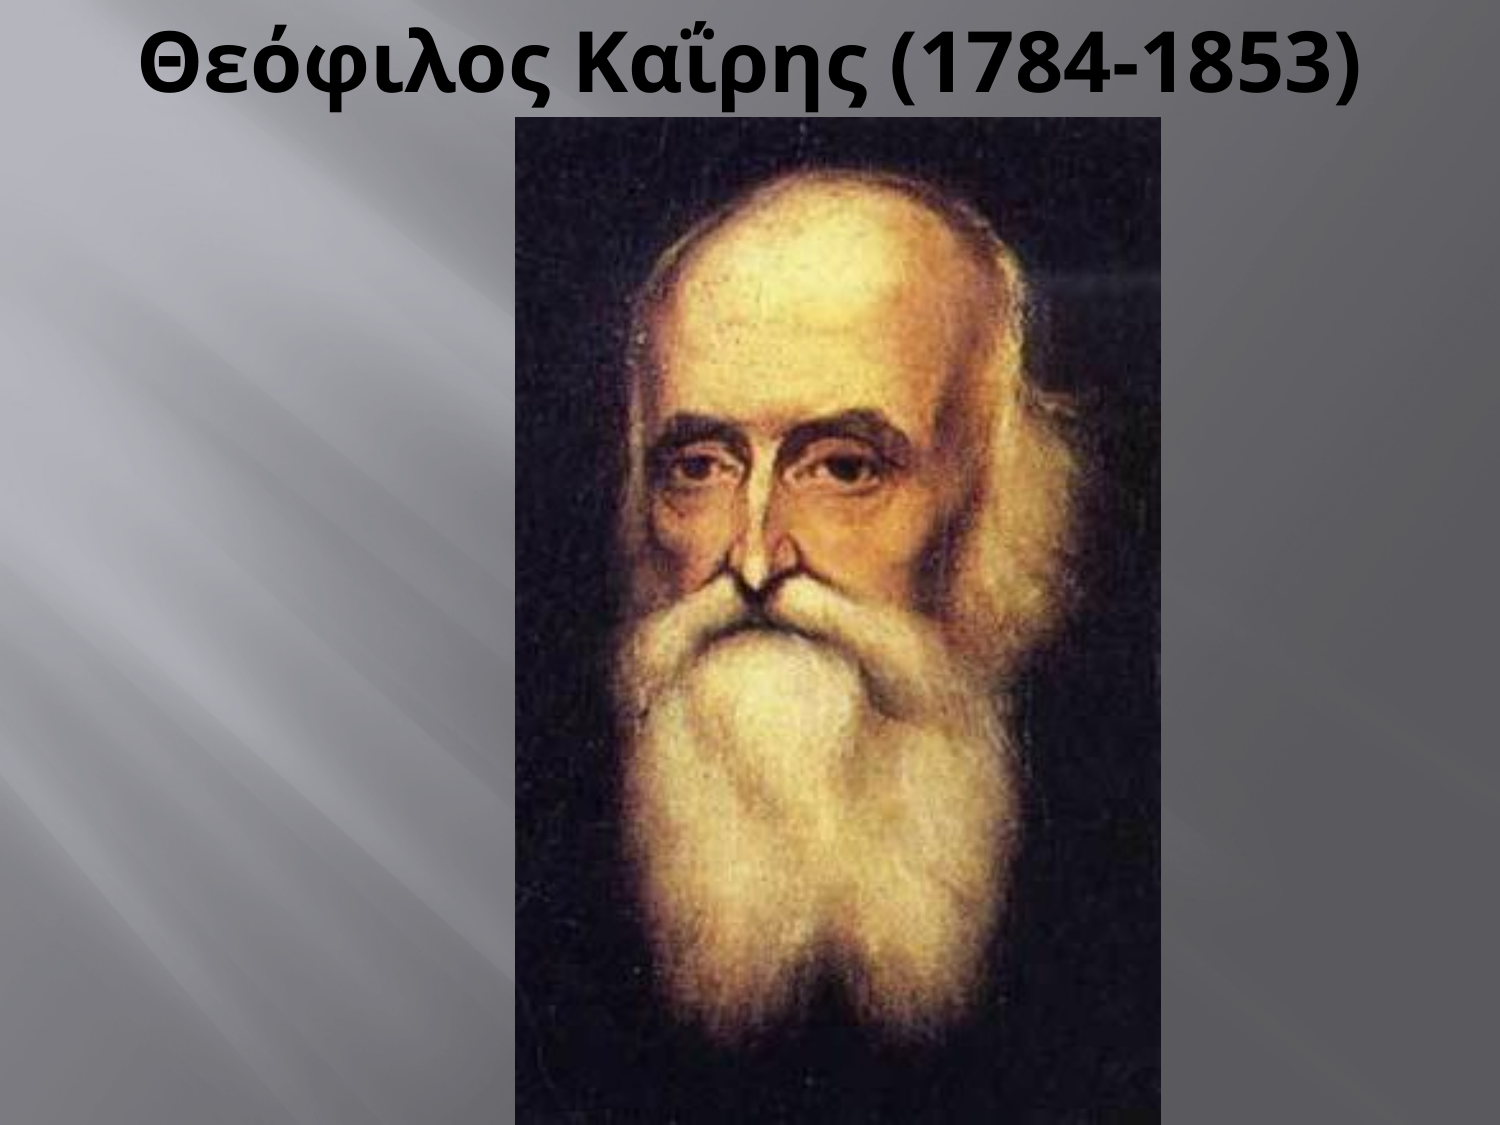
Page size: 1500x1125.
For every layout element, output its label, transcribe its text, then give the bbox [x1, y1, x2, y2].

title Θεόφιλος Καΐρης (1784-1853) [75, 0, 1425, 118]
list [515, 116, 1161, 1125]
